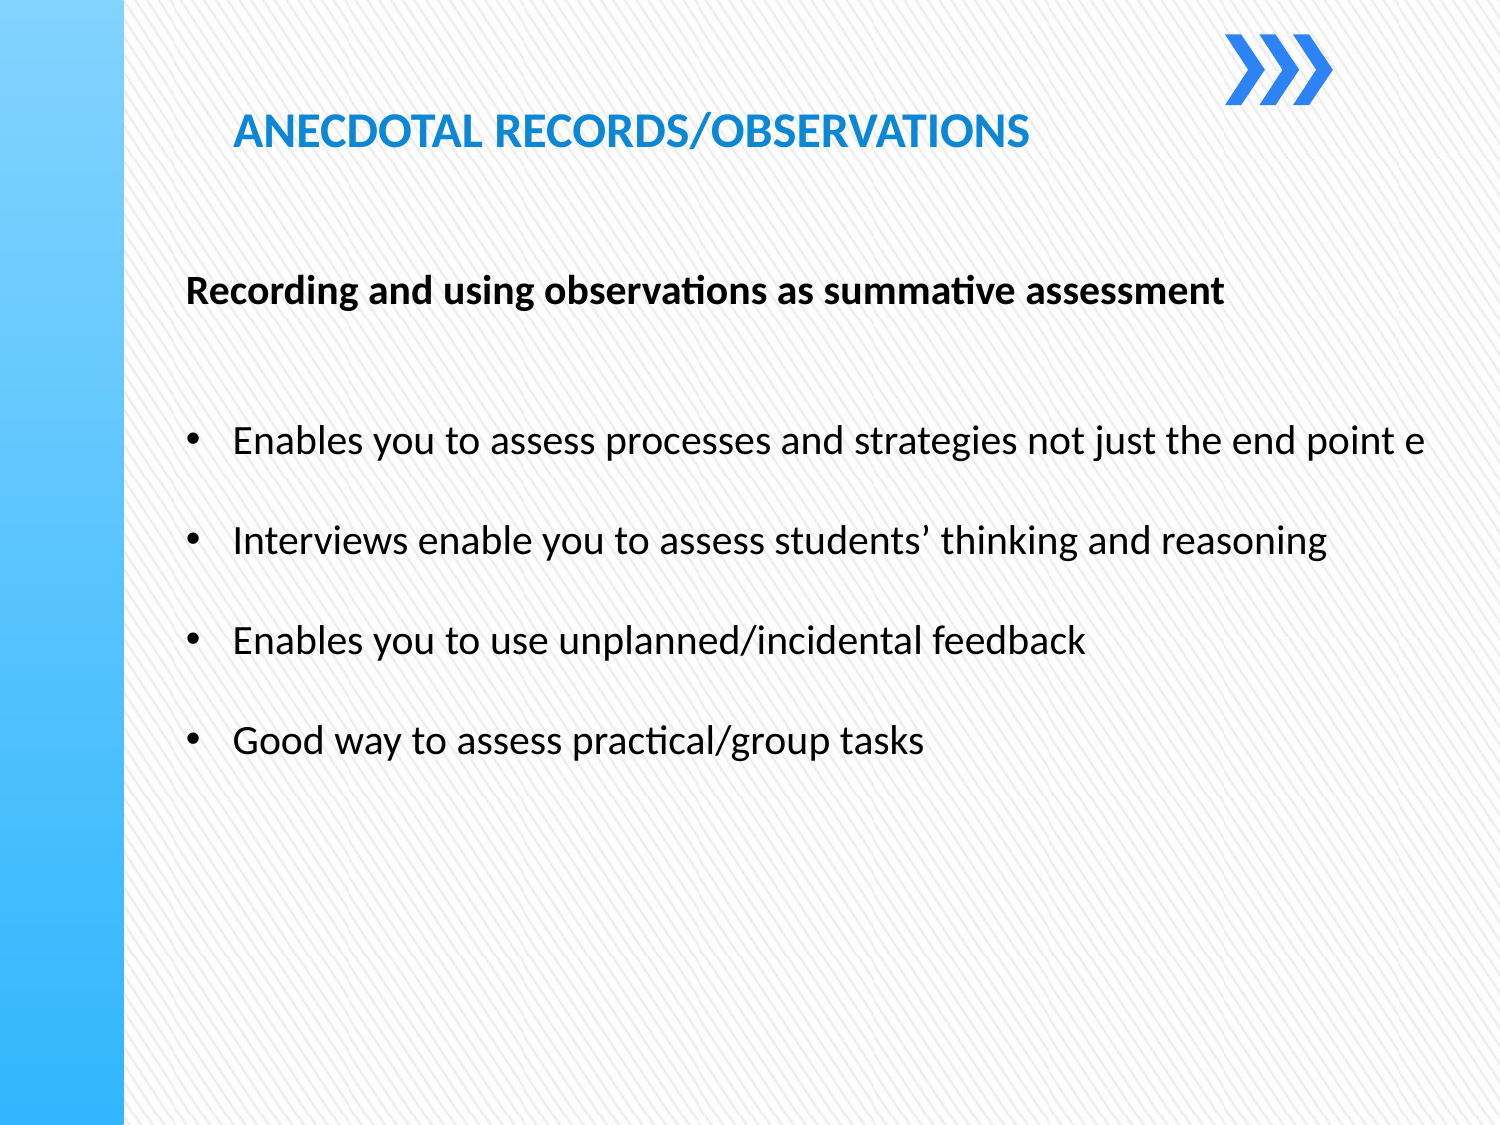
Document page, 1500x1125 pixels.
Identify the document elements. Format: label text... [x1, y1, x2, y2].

text_box Recording and using observations as summative assessment Enables you to assess processes and strategies not just the end point e Interviews enable you to assess students’ thinking and reasoning Enables you to use unplanned/incidental feedback Good way to assess practical/group tasks [171, 255, 1447, 771]
text_box ANECDOTAL RECORDS/OBSERVATIONS [218, 89, 1164, 165]
